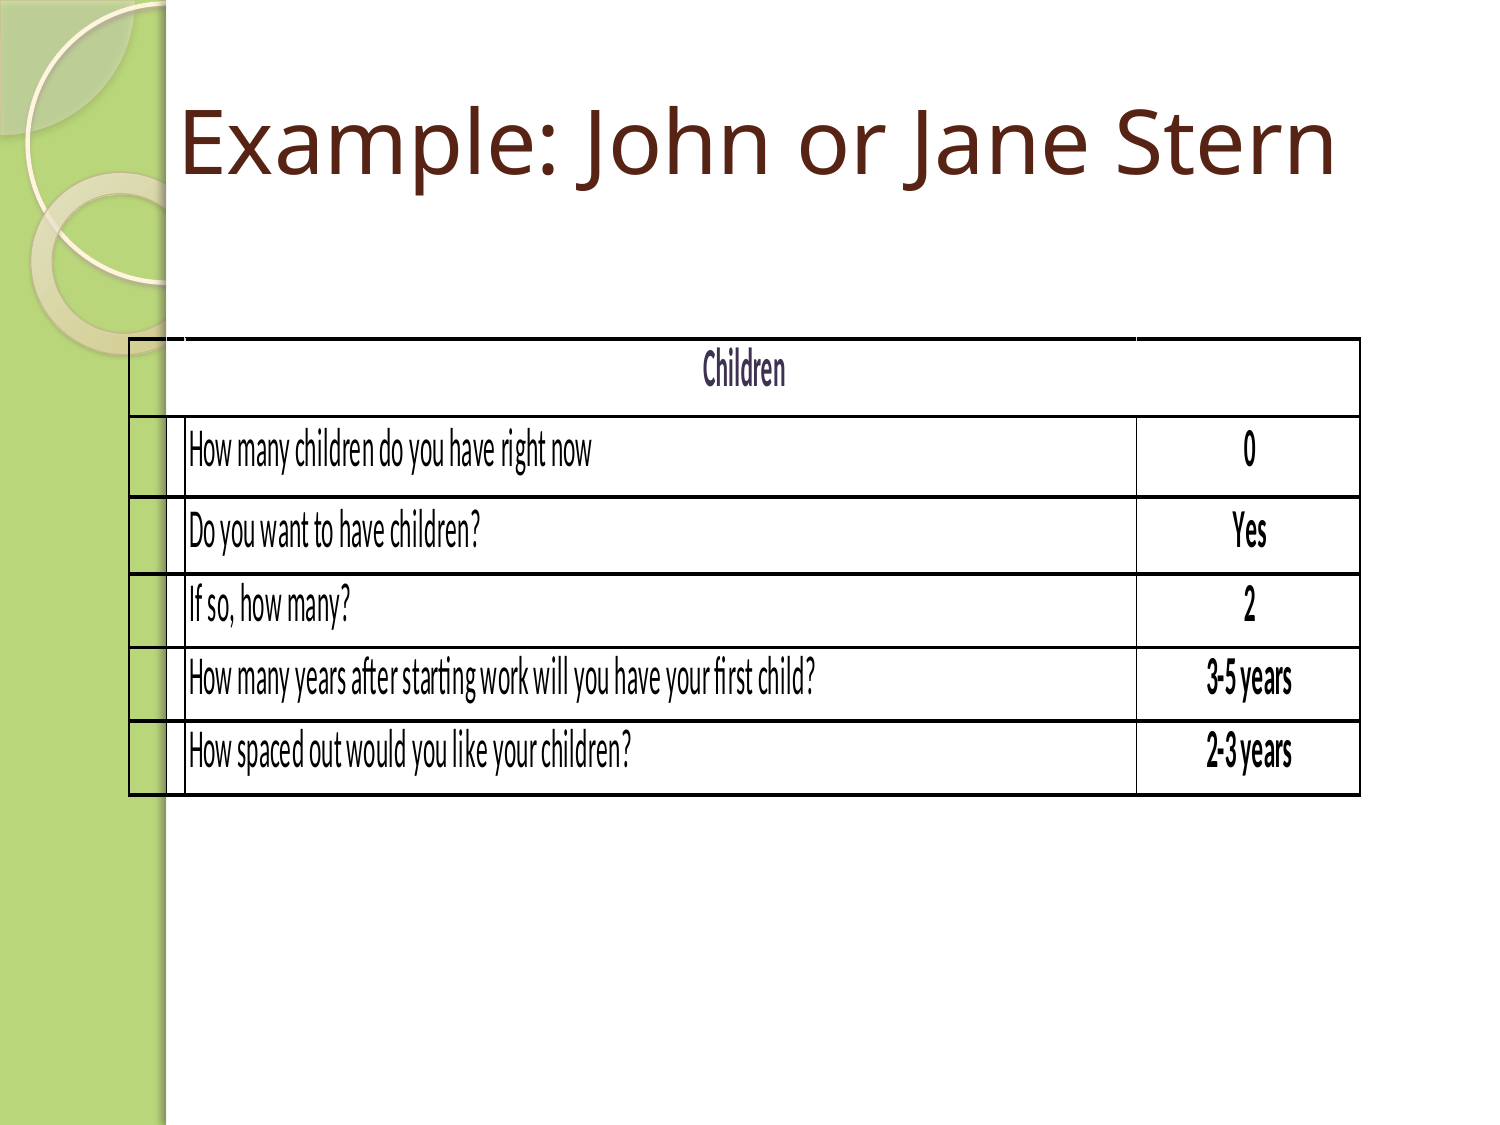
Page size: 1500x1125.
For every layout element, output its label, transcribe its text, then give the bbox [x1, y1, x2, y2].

picture [127, 337, 1363, 801]
title Example: John or Jane Stern [162, 45, 1393, 233]
